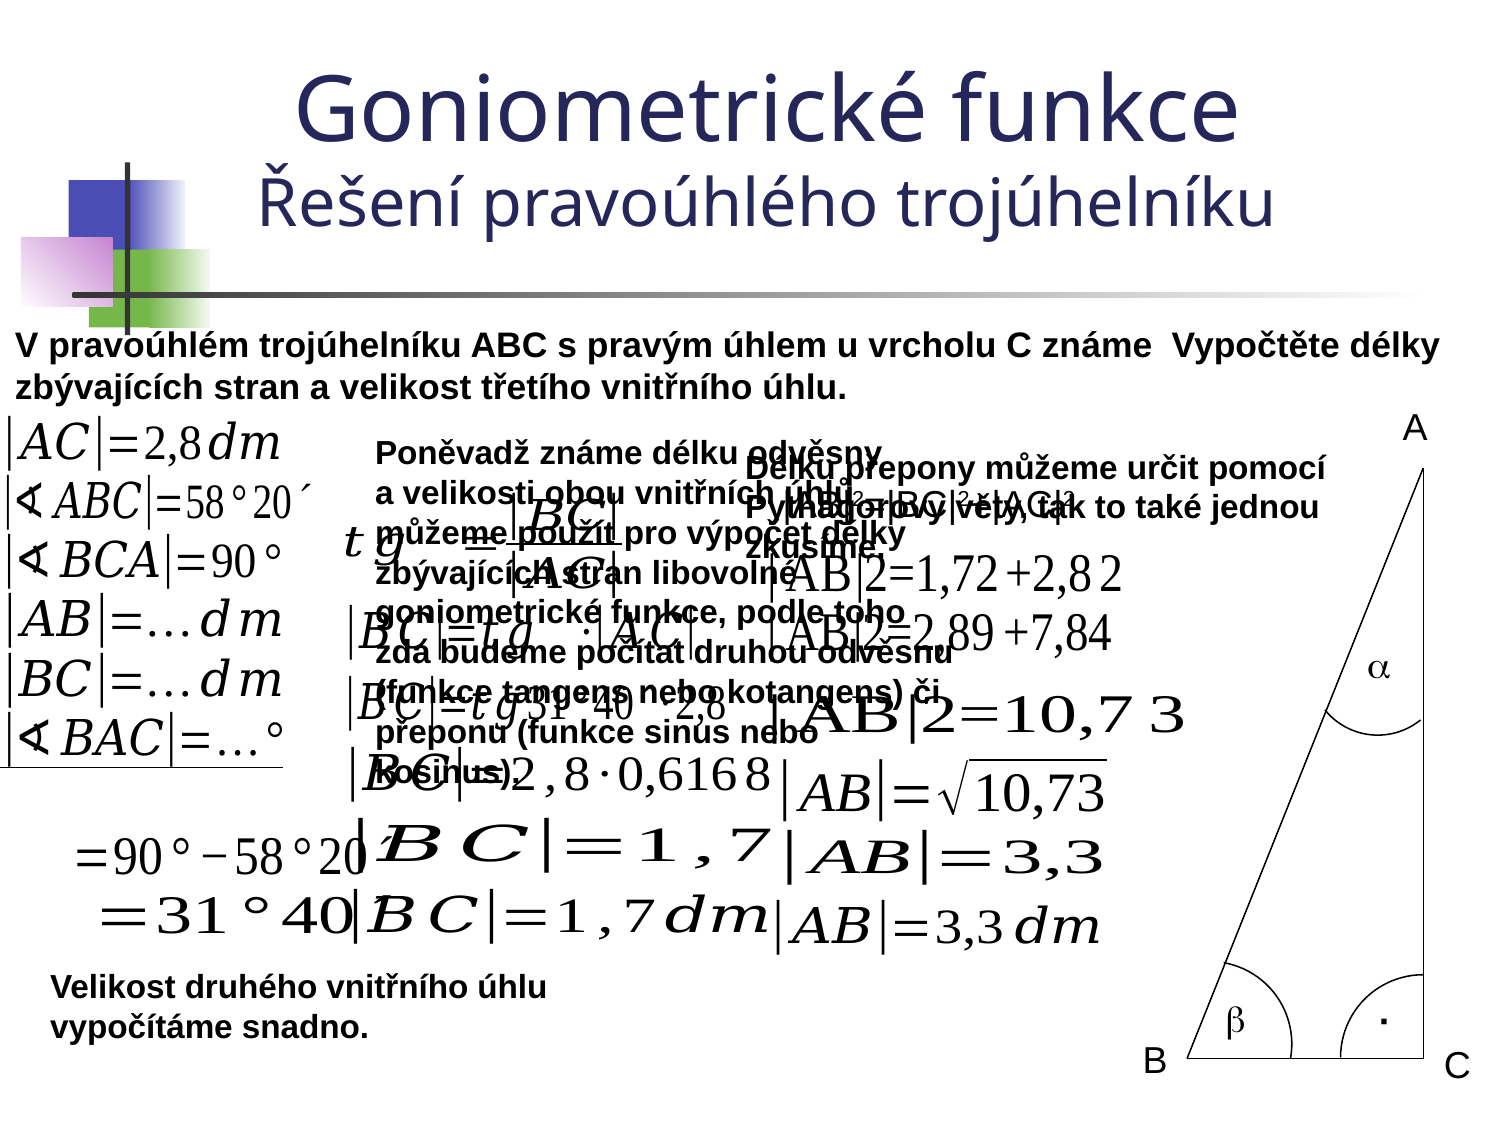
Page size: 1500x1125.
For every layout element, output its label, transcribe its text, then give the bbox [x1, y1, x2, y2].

text_box Délku přepony můžeme určit pomocí Pythagorovy věty, tak to také jednou zkusíme. [730, 438, 1345, 573]
text_box B [1127, 1028, 1199, 1088]
text_box |AB|2=|BC|2+|AC|2 [767, 472, 1128, 533]
text_box A [1387, 395, 1459, 456]
text_box a [1428, 633, 1435, 694]
text_box Goniometrické funkce Řešení pravoúhlého trojúhelníku [218, 42, 1317, 248]
text_box C [1429, 1033, 1500, 1094]
text_box Velikost druhého vnitřního úhlu vypočítáme snadno. [35, 958, 650, 1053]
text_box Poněvadž známe délku odvěsny a velikosti obou vnitřních úhlů můžeme použít pro výpočet délky zbývajících stran libovolné goniometrické funkce, podle toho zda budeme počítat druhou odvěsnu (funkce tangens nebo kotangens) či přeponu (funkce sinus nebo kosinus). [360, 423, 975, 798]
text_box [1186, 467, 1424, 1059]
